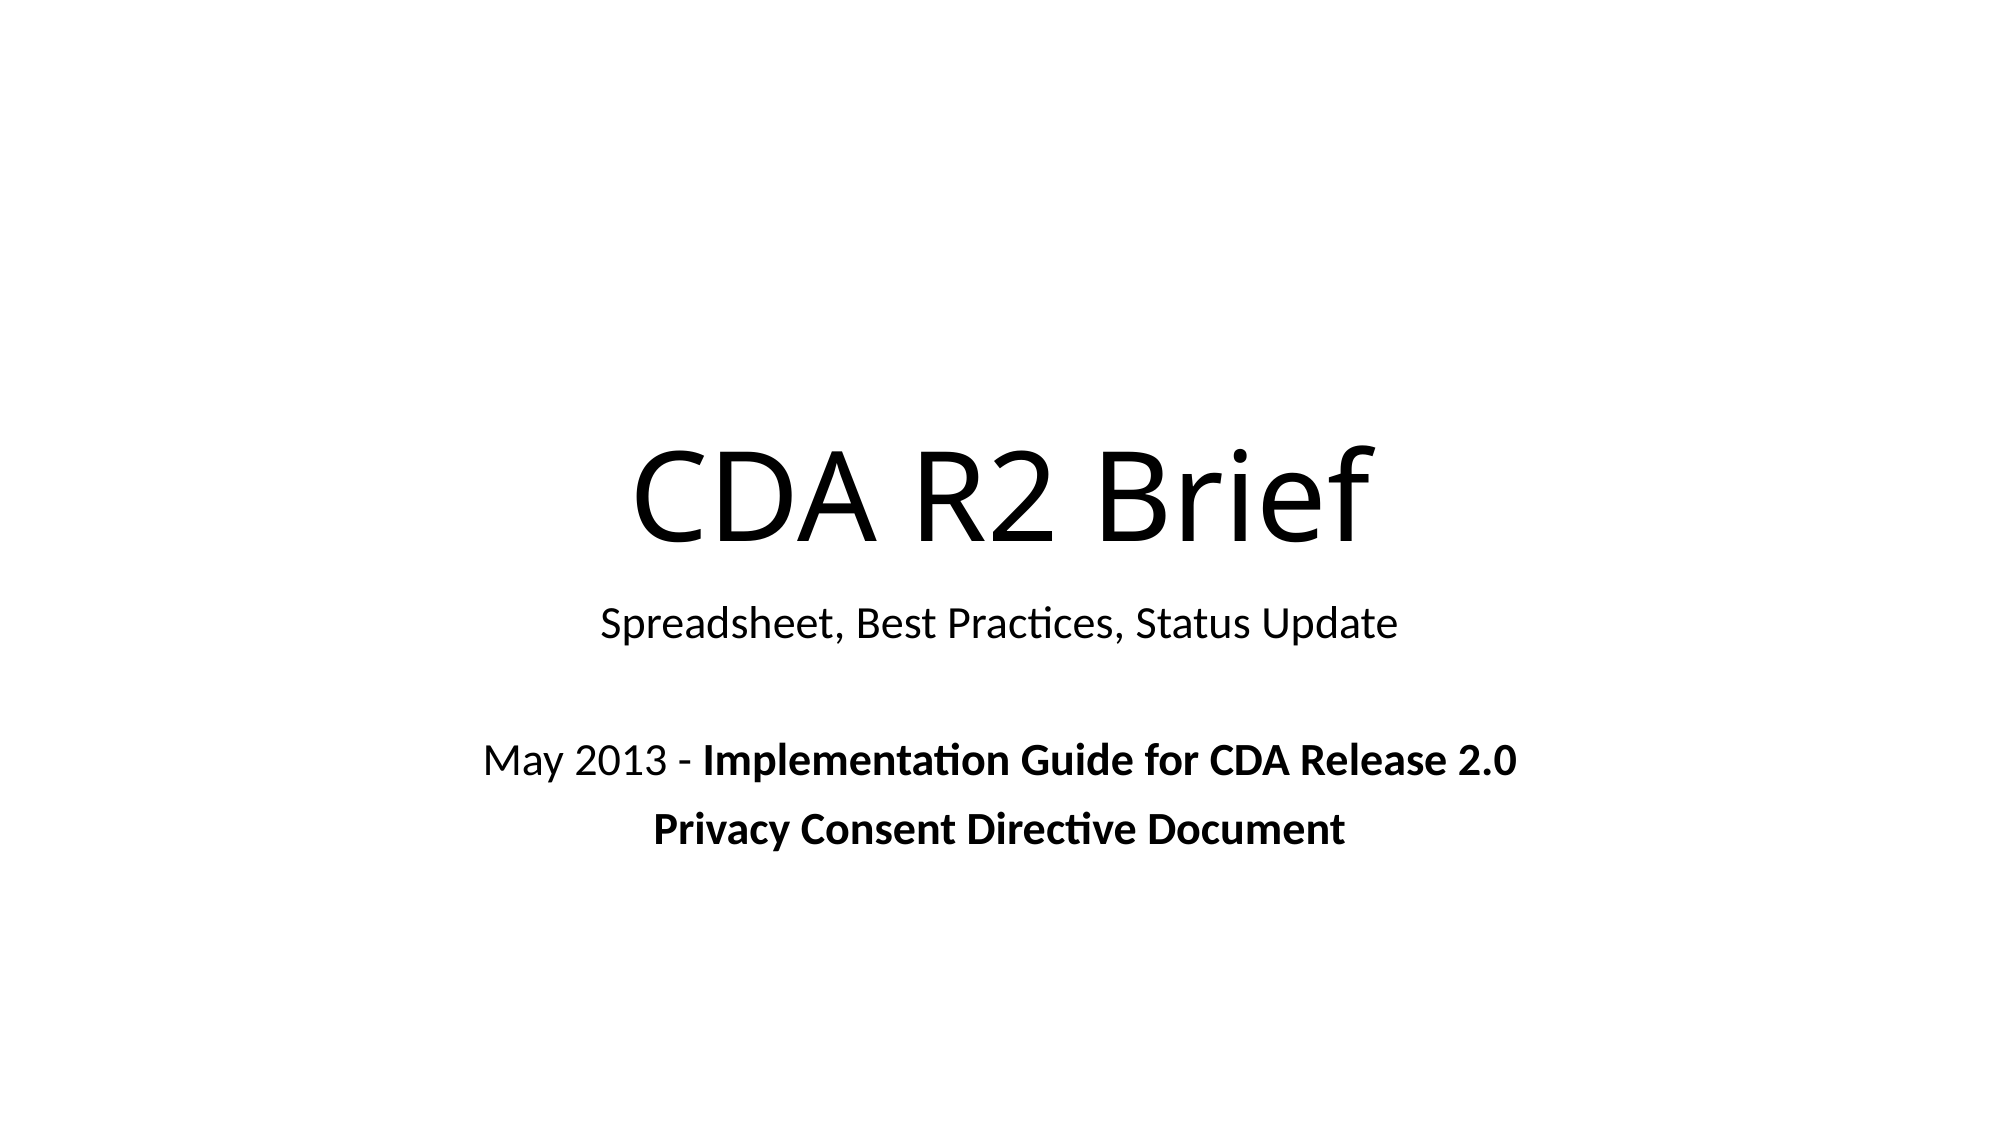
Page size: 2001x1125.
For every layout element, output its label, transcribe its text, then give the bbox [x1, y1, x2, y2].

title CDA R2 Brief [249, 184, 1750, 576]
subtitle Spreadsheet, Best Practices, Status Update May 2013 - Implementation Guide for CDA Release 2.0 Privacy Consent Directive Document [249, 590, 1750, 863]
